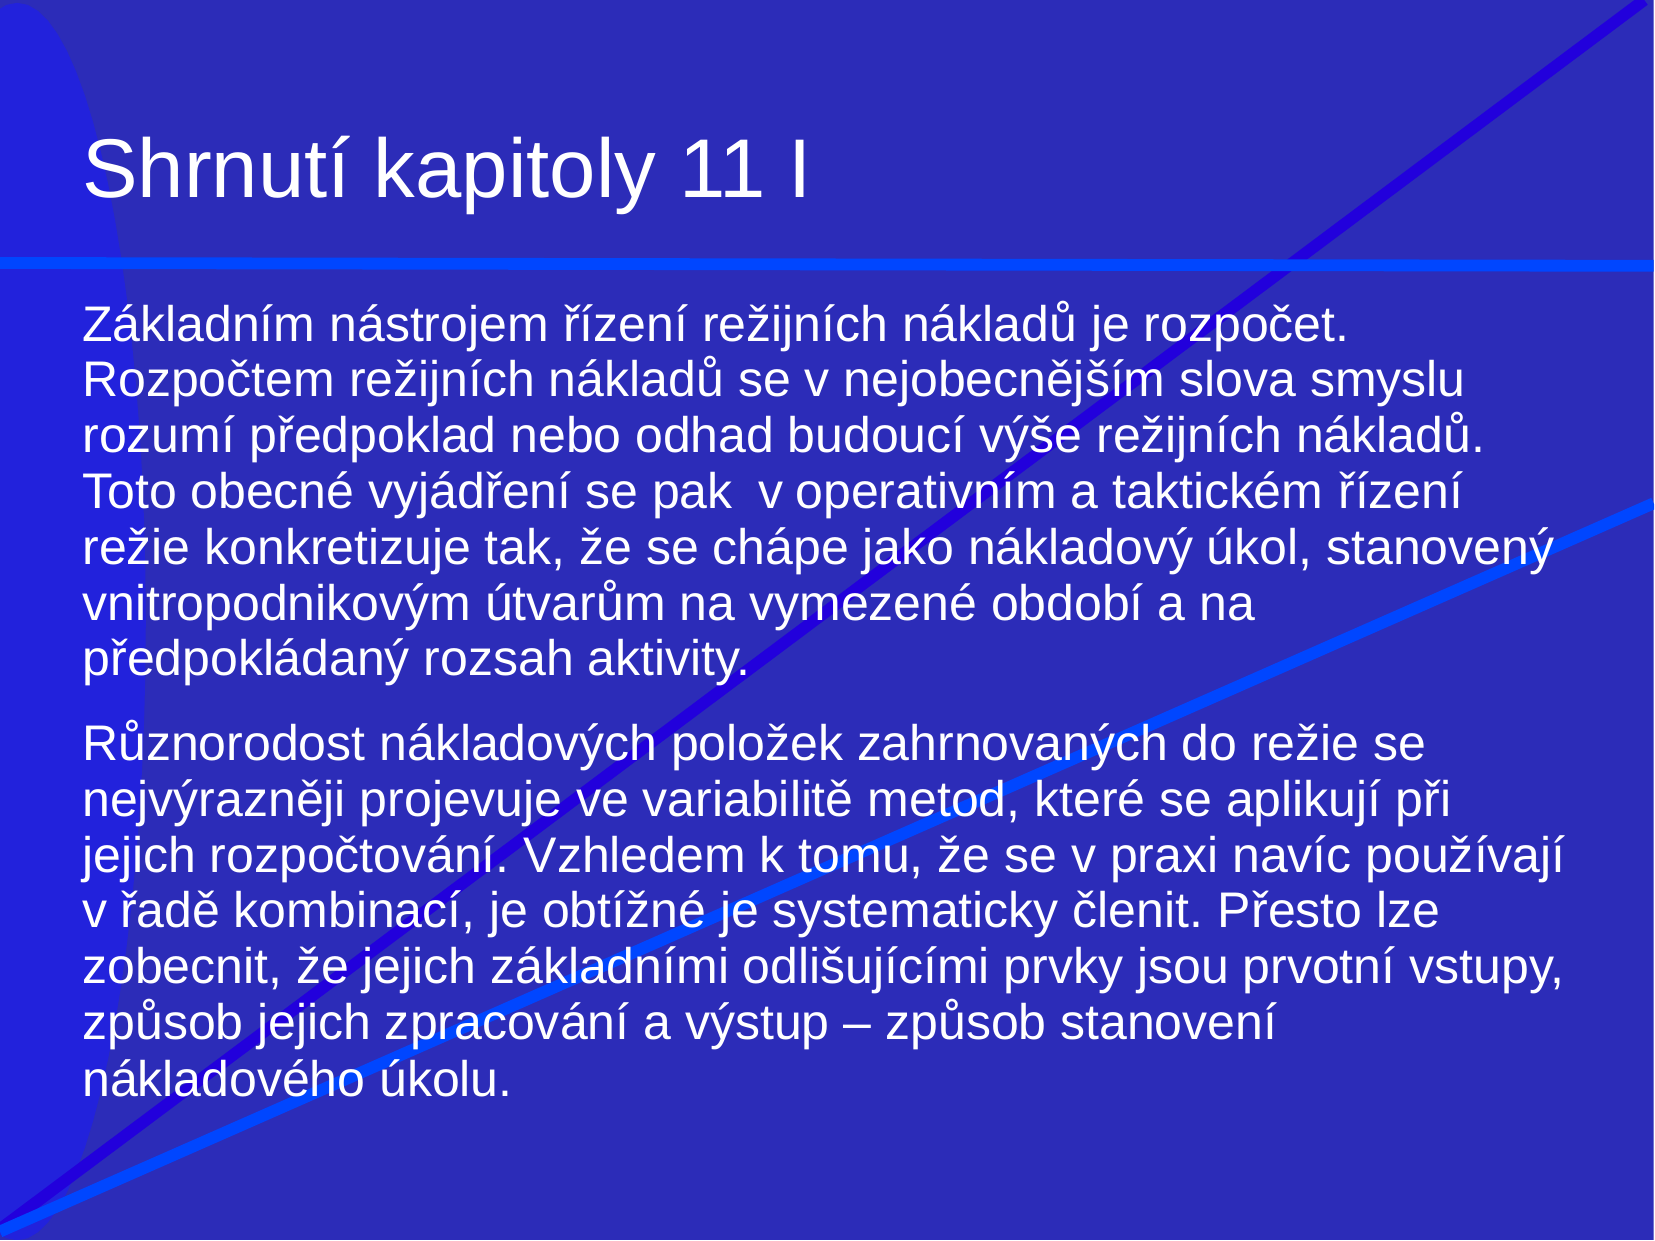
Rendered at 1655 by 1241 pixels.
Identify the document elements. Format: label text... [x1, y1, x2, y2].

text_box Základním nástrojem řízení režijních nákladů je rozpočet. Rozpočtem režijních nákladů se v nejobecnějším slova smyslu rozumí předpoklad nebo odhad budoucí výše režijních nákladů. Toto obecné vyjádření se pak v operativním a taktickém řízení režie konkretizuje tak, že se chápe jako nákladový úkol, stanovený vnitropodnikovým útvarům na vymezené období a na předpokládaný rozsah aktivity. Různorodost nákladových položek zahrnovaných do režie se nejvýrazněji projevuje ve variabilitě metod, které se aplikují při jejich rozpočtování. Vzhledem k tomu, že se v praxi navíc používají v řadě kombinací, je obtížné je systematicky členit. Přesto lze zobecnit, že jejich základními odlišujícími prvky jsou prvotní vstupy, způsob jejich zpracování a výstup – způsob stanovení nákladového úkolu. [80, 296, 1569, 1107]
title Shrnutí kapitoly 11 I [80, 64, 1574, 321]
